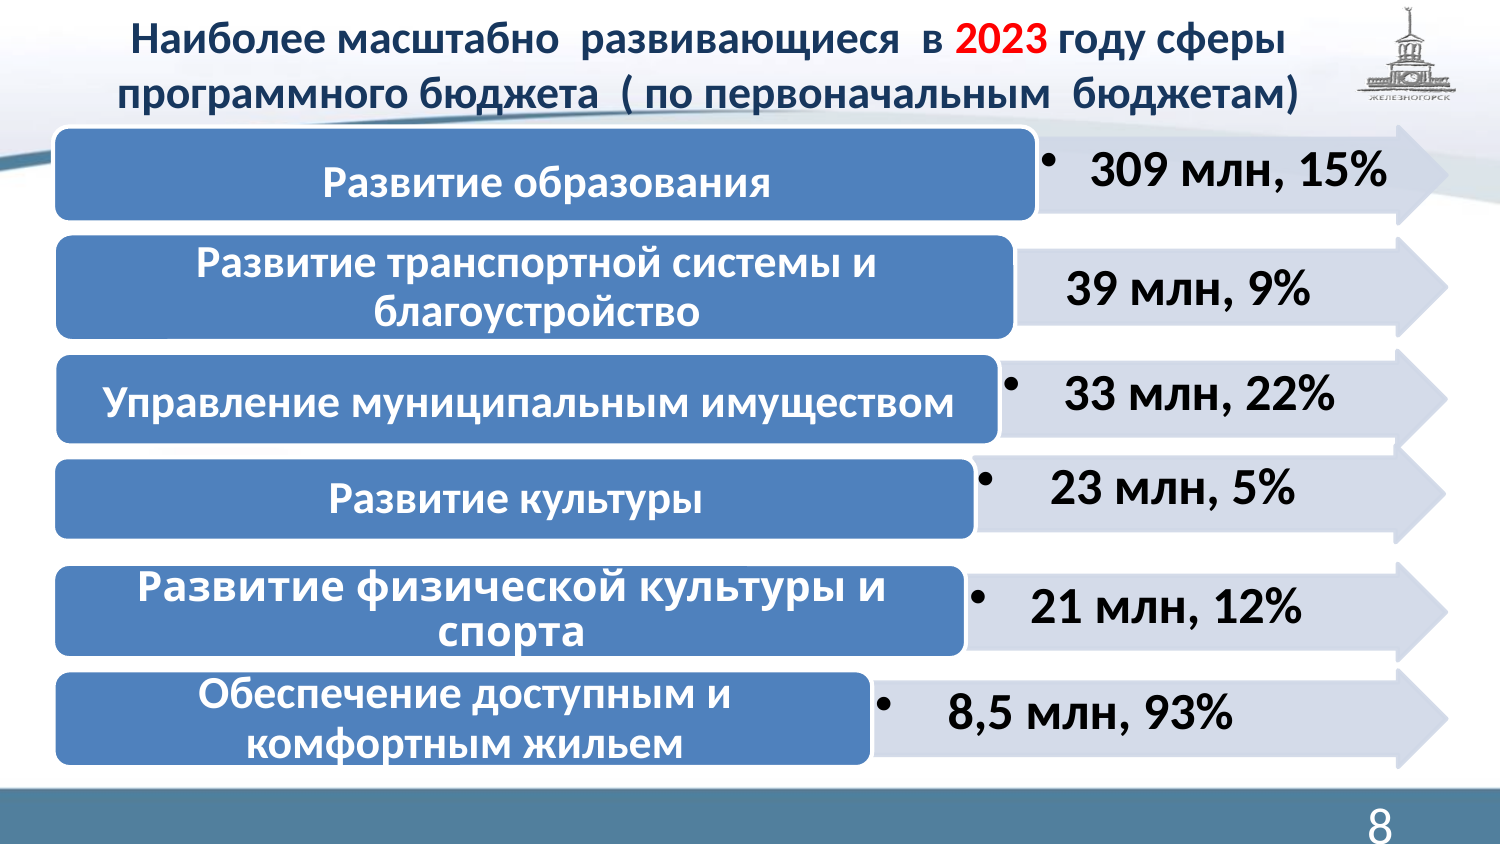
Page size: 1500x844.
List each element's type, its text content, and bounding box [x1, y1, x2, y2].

picture [1352, 0, 1459, 104]
text_box 8 [1352, 785, 1459, 844]
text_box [52, 126, 1448, 768]
text_box Наиболее масштабно развивающиеся в 2023 году сферы программного бюджета ( по первоначальным бюджетам) [64, 0, 1353, 124]
